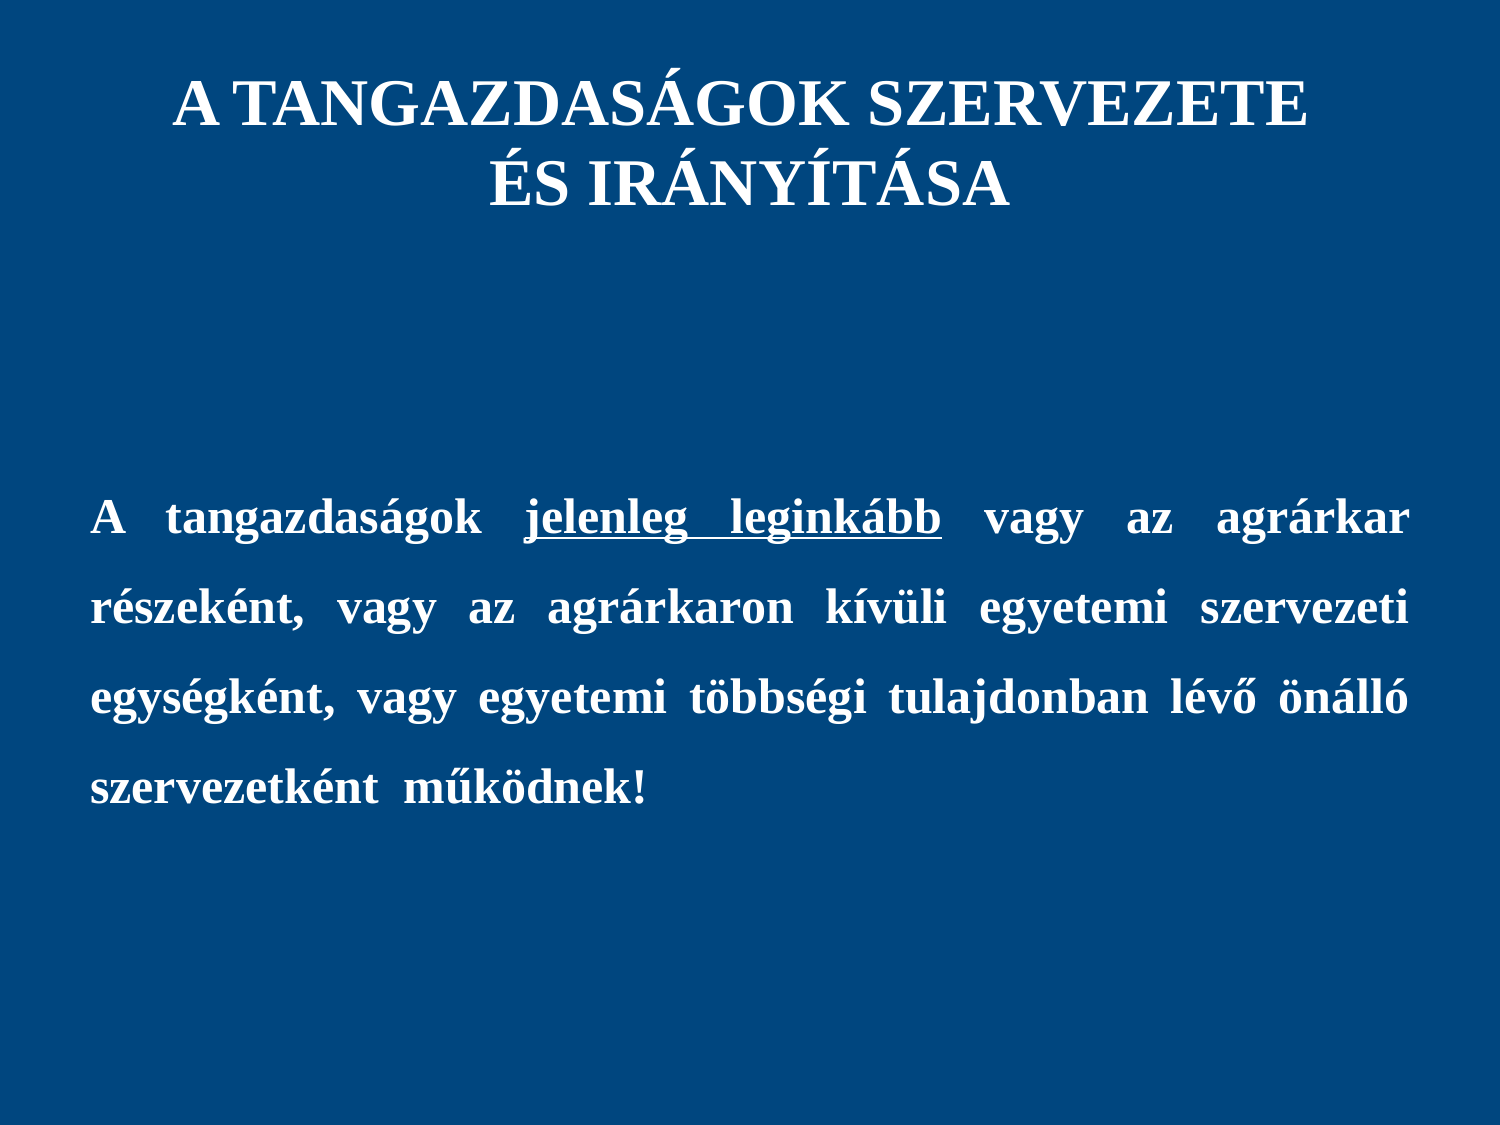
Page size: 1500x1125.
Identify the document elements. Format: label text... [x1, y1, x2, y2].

list A tangazdaságok jelenleg leginkább vagy az agrárkar részeként, vagy az agrárkaron kívüli egyetemi szervezeti egységként, vagy egyetemi többségi tulajdonban lévő önálló szervezetként működnek! [75, 262, 1425, 1005]
title A TANGAZDASÁGOK SZERVEZETE ÉS IRÁNYÍTÁSA [75, 45, 1425, 233]
